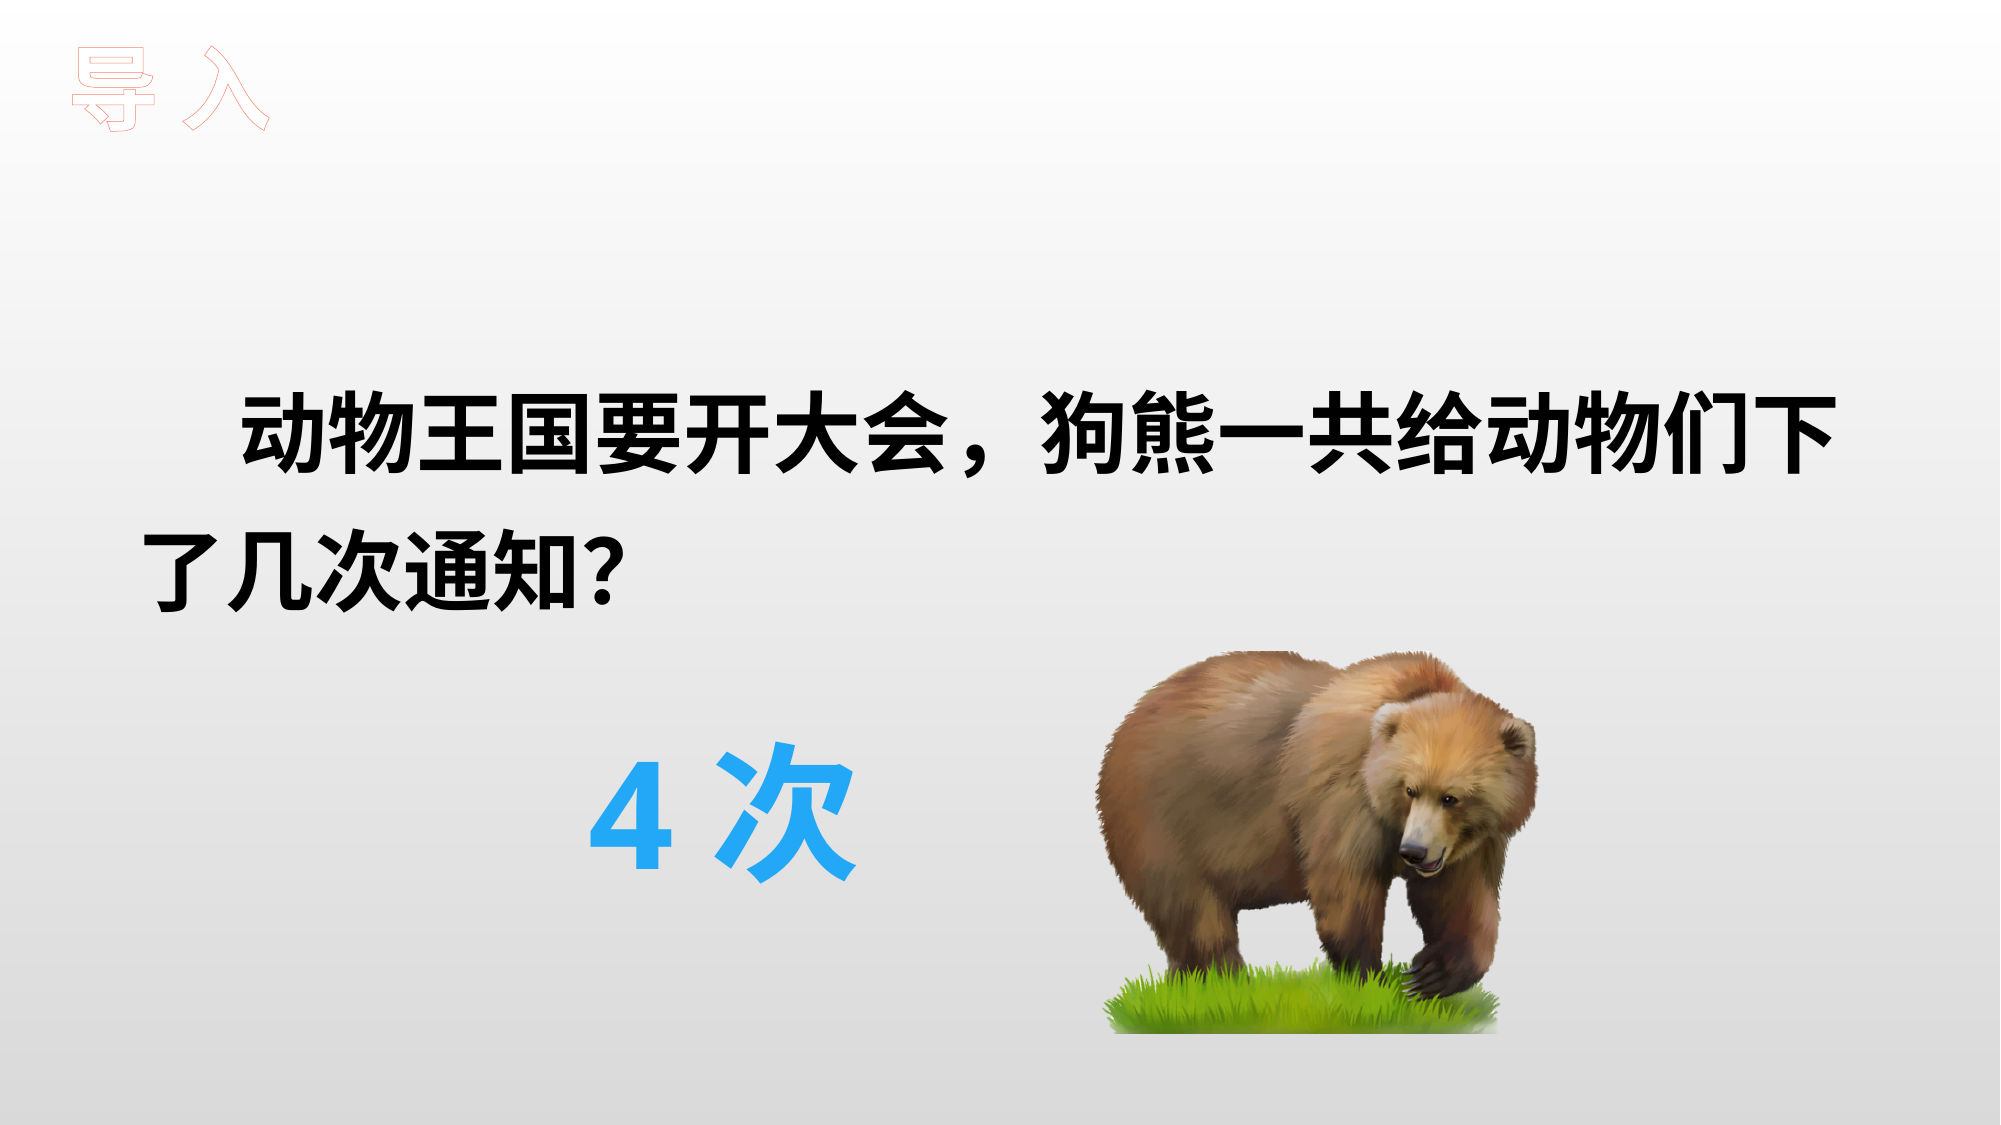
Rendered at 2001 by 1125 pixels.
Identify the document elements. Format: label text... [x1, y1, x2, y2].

text_box 动物王国要开大会，狗熊一共给动物们下了几次通知？ [121, 231, 1904, 630]
picture [1043, 651, 1576, 1034]
text_box 4次 [573, 712, 875, 907]
text_box 导 入 [52, 24, 412, 149]
